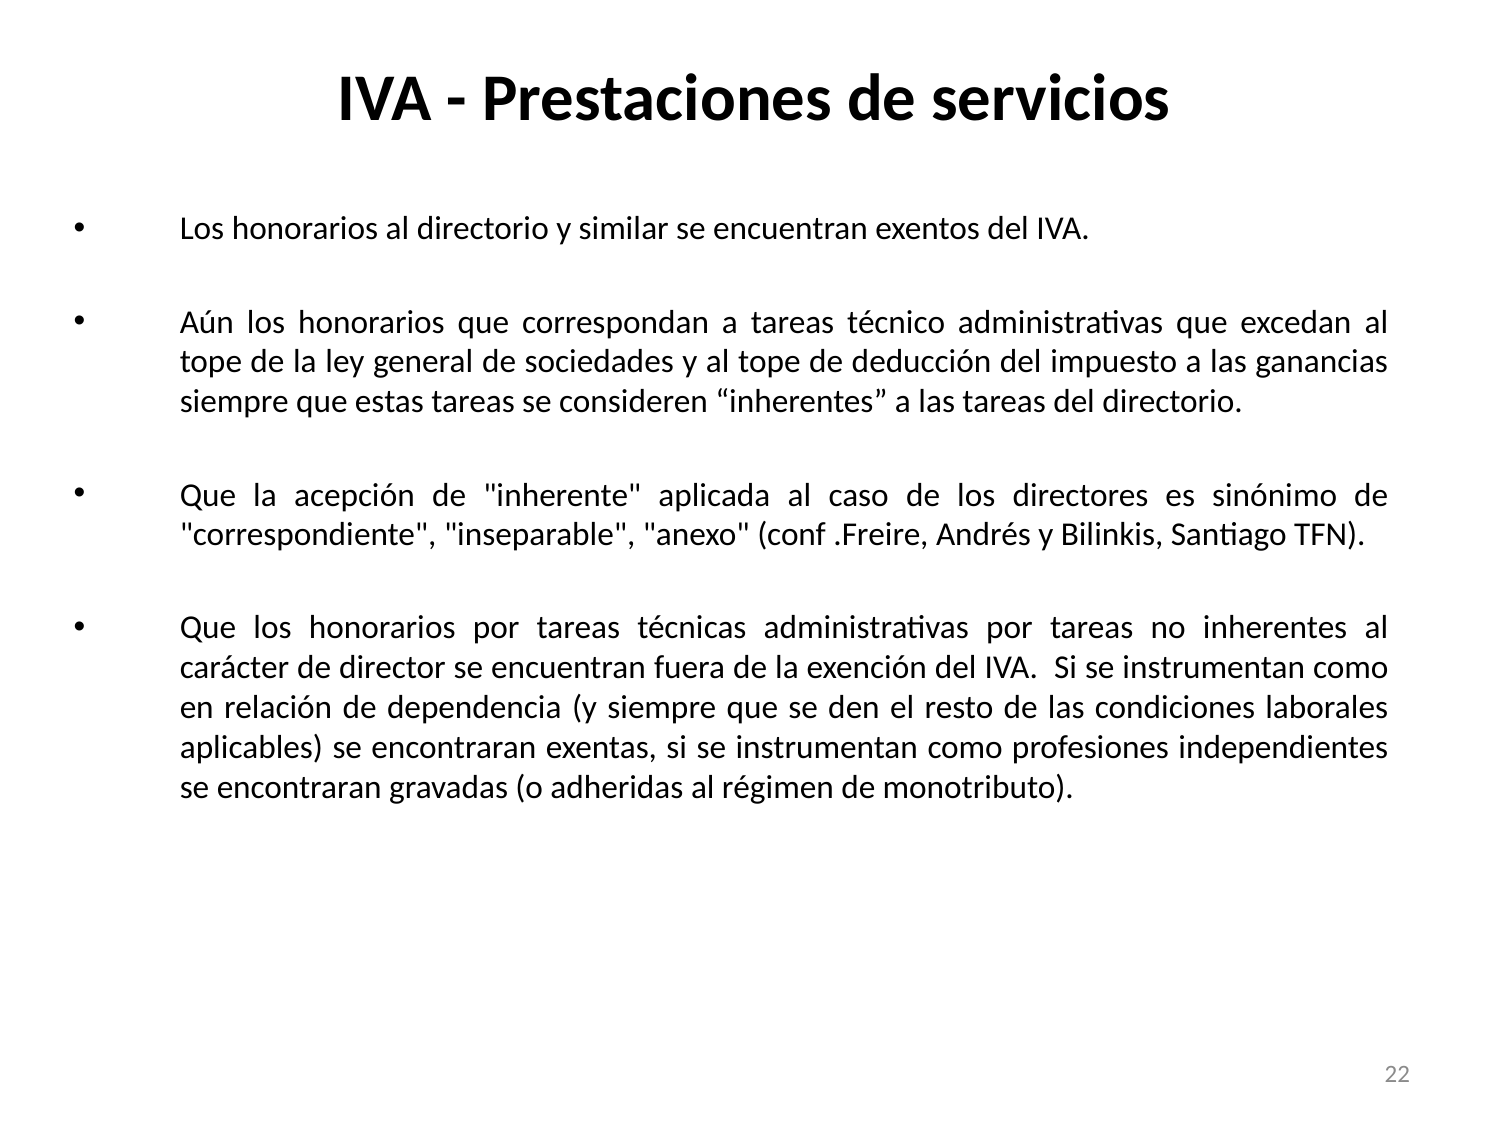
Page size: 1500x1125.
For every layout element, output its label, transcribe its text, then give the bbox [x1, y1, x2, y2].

list Los honorarios al directorio y similar se encuentran exentos del IVA. Aún los honorarios que correspondan a tareas técnico administrativas que excedan al tope de la ley general de sociedades y al tope de deducción del impuesto a las ganancias siempre que estas tareas se consideren “inherentes” a las tareas del directorio. Que la acepción de "inherente" aplicada al caso de los directores es sinónimo de "correspondiente", "inseparable", "anexo" (conf .Freire, Andrés y Bilinkis, Santiago TFN). Que los honorarios por tareas técnicas administrativas por tareas no inherentes al carácter de director se encuentran fuera de la exención del IVA. Si se instrumentan como en relación de dependencia (y siempre que se den el resto de las condiciones laborales aplicables) se encontraran exentas, si se instrumentan como profesiones independientes se encontraran gravadas (o adheridas al régimen de monotributo). [58, 199, 1406, 953]
title IVA - Prestaciones de servicios [117, 0, 1393, 188]
slide_number 22 [1074, 1042, 1425, 1103]
